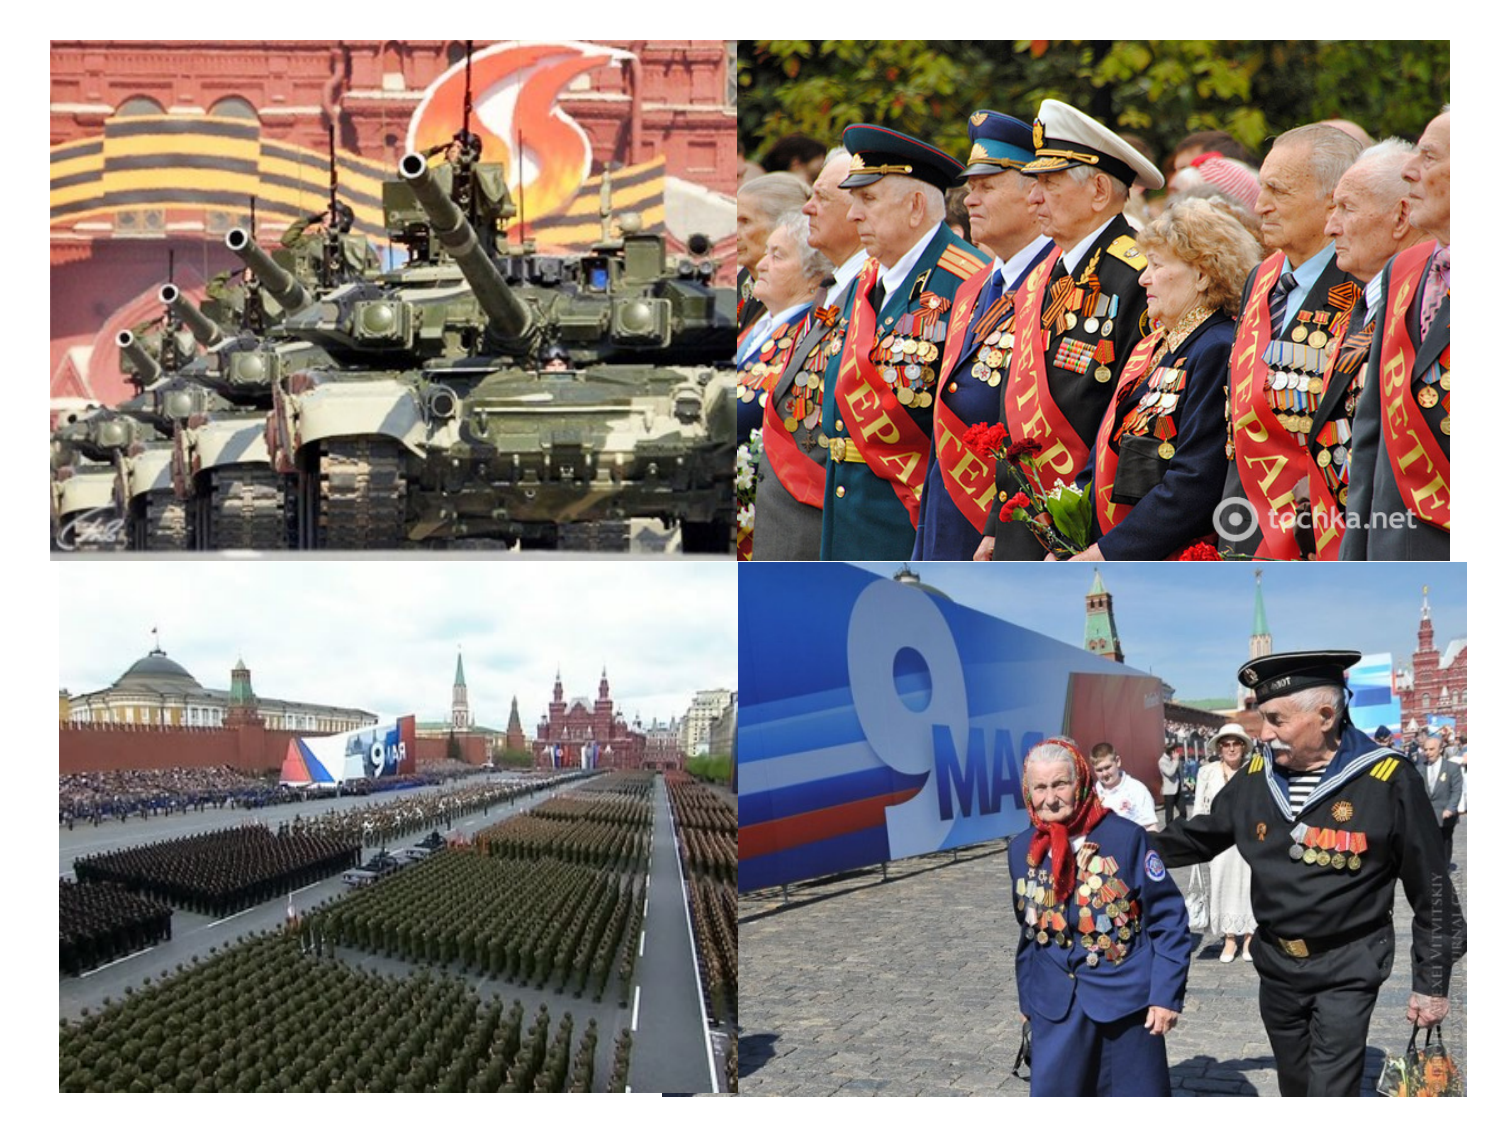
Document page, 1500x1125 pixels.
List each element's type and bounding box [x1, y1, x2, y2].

picture [49, 40, 1451, 561]
picture [59, 562, 1467, 1097]
